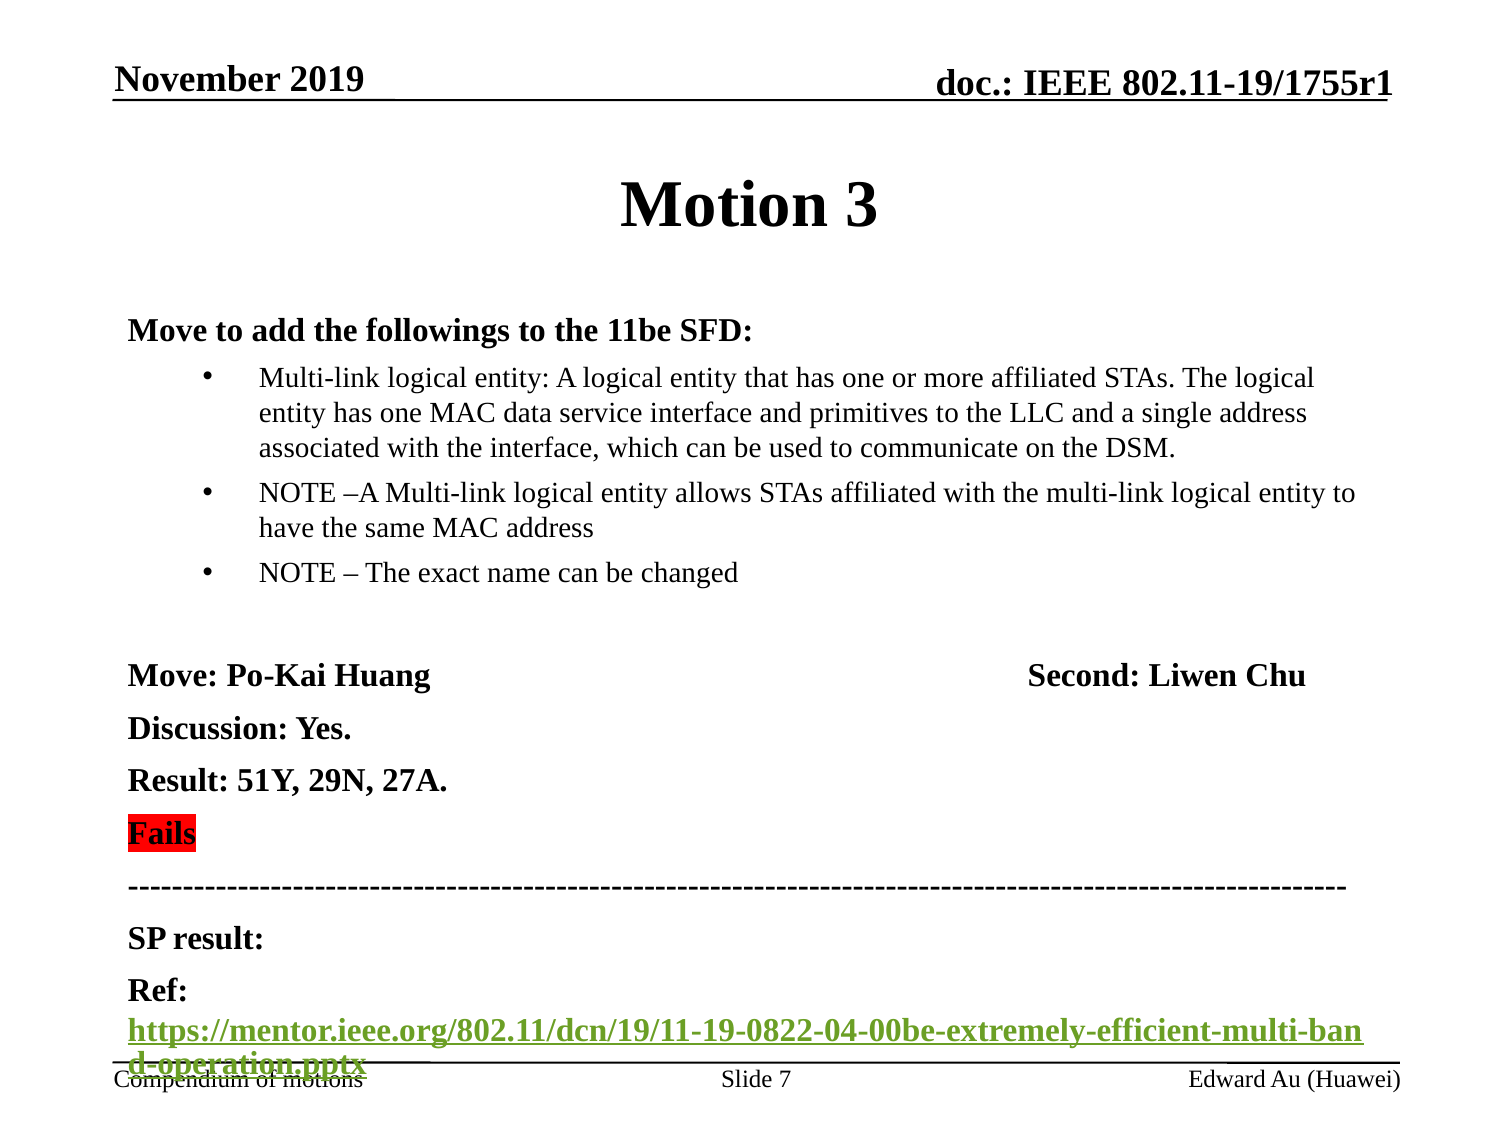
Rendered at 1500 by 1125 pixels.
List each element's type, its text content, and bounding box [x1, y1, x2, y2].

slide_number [114, 54, 423, 100]
slide_number Slide 7 [712, 1061, 800, 1123]
title Motion 3 [112, 112, 1388, 288]
footer Edward Au (Huawei) [878, 1061, 1402, 1093]
list Move to add the followings to the 11be SFD: Multi-link logical entity: A logical entity that has one or more affiliated STAs. The logical entity has one MAC data service interface and primitives to the LLC and a single address associated with the interface, which can be used to communicate on the DSM. NOTE –A Multi-link logical entity allows STAs affiliated with the multi-link logical entity to have the same MAC address NOTE – The exact name can be changed Move: Po-Kai Huang Second: Liwen Chu Discussion: Yes. Result: 51Y, 29N, 27A. Fails --------------------------------------------------------------------------------------------------------------- SP result: Ref: https://mentor.ieee.org/802.11/dcn/19/11-19-0822-04-00be-extremely-efficient-multi-band-operation.pptx [112, 299, 1388, 1063]
